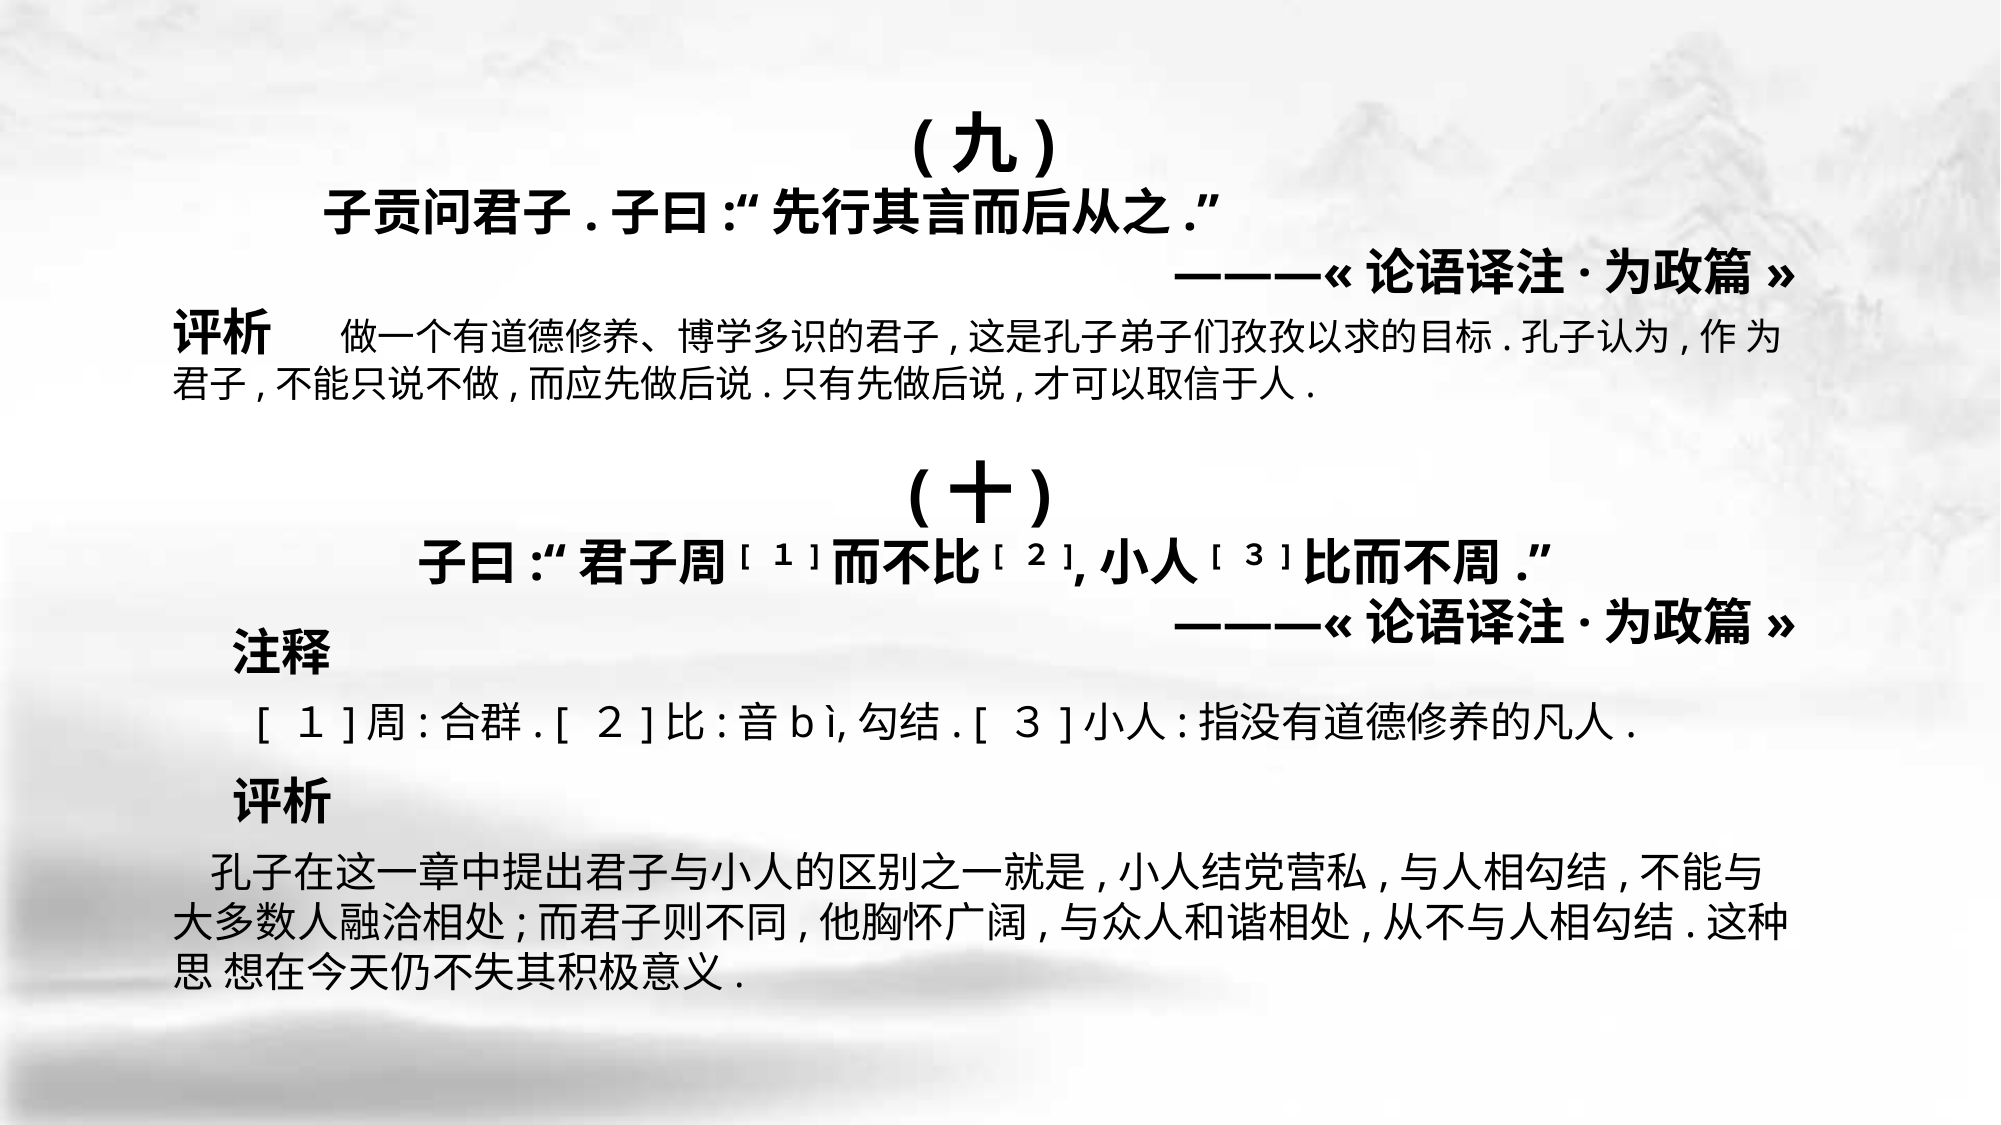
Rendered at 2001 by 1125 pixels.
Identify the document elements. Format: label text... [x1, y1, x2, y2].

text_box (九) 子贡问君子.子曰:“先行其言而后从之.” ———«论语译注·为政篇» 评析 做一个有道德修养、博学多识的君子,这是孔子弟子们孜孜以求的目标.孔子认为,作 为君子,不能只说不做,而应先做后说.只有先做后说,才可以取信于人. (十) 子曰:“君子周[ １]而不比[ ２],小人[ ３]比而不周.” ———«论语译注·为政篇» [ １]周:合群. [ ２]比:音b ì,勾结. [ ３]小人:指没有道德修养的凡人. 孔子在这一章中提出君子与小人的区别之一就是,小人结党营私,与人相勾结,不能与 大多数人融洽相处;而君子则不同,他胸怀广阔,与众人和谐相处,从不与人相勾结.这种思 想在今天仍不失其积极意义. [157, 93, 1812, 1003]
text_box 注释 [216, 613, 346, 689]
text_box 评析 [217, 762, 359, 838]
picture [0, 0, 2001, 1125]
